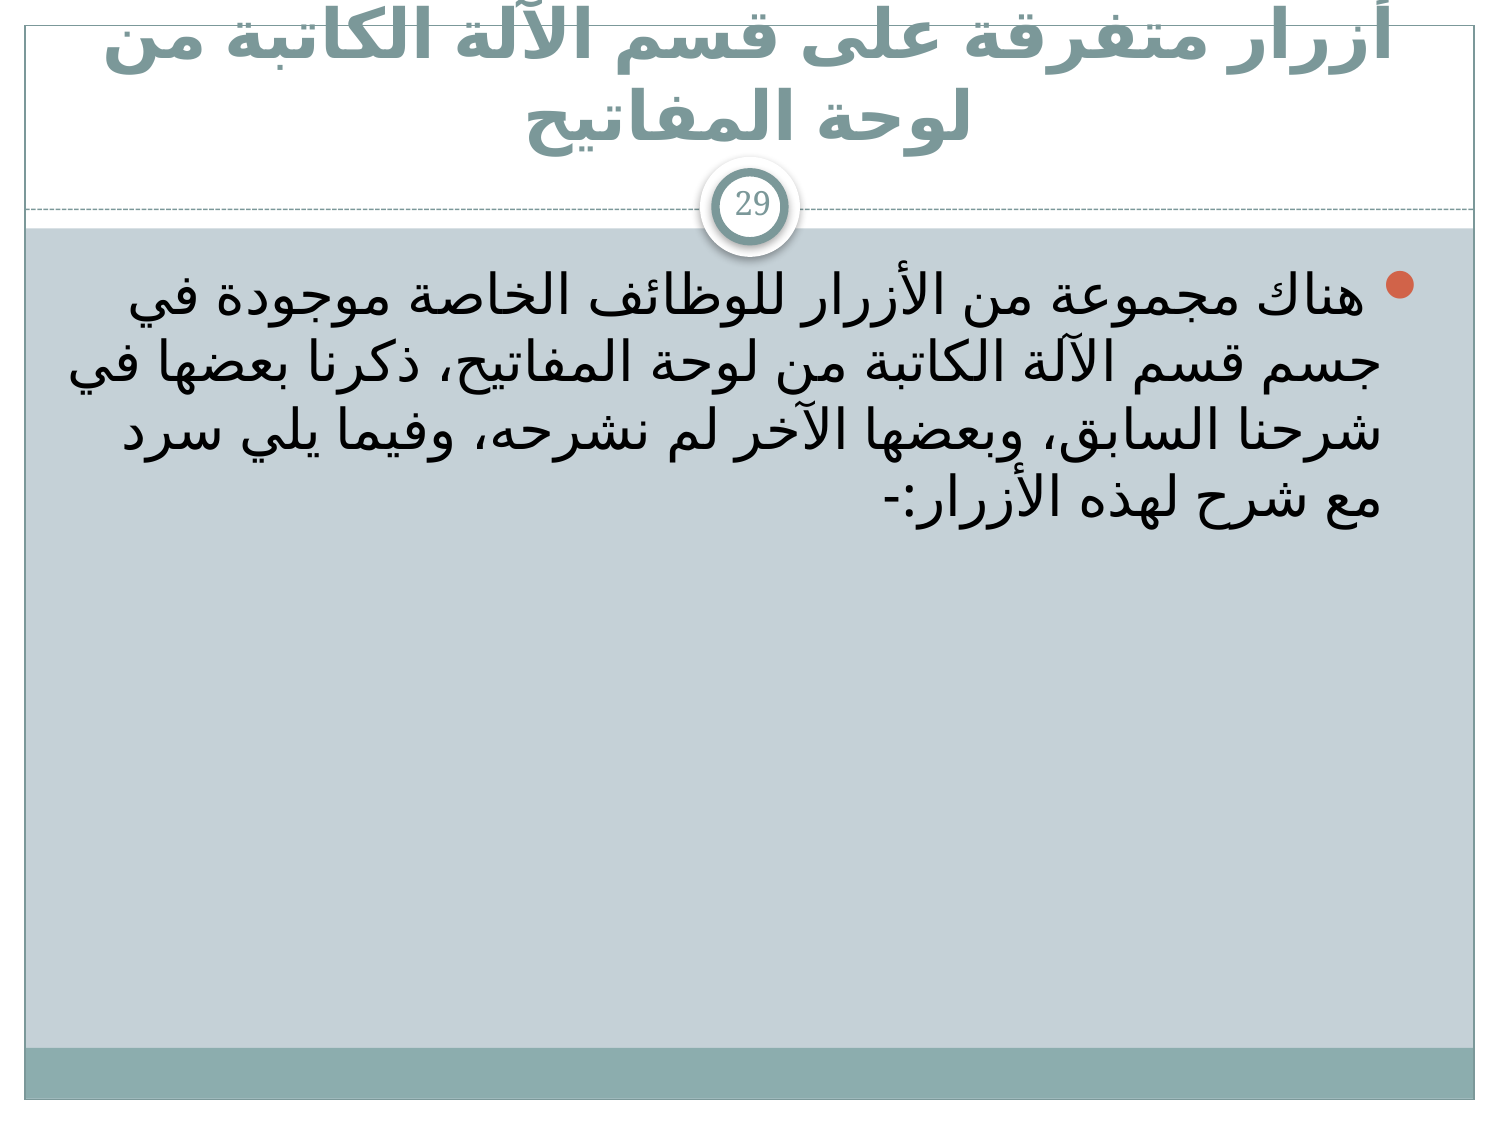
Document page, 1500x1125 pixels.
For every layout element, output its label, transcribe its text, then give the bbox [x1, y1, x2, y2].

list هناك مجموعة من الأزرار للوظائف الخاصة موجودة في جسم قسم الآلة الكاتبة من لوحة المفاتيح، ذكرنا بعضها في شرحنا السابق، وبعضها الآخر لم نشرحه، وفيما يلي سرد مع شرح لهذه الأزرار:- [49, 250, 1445, 1001]
slide_number 29 [715, 168, 791, 241]
title أزرار متفرقة على قسم الآلة الكاتبة من لوحة المفاتيح [49, 37, 1450, 162]
